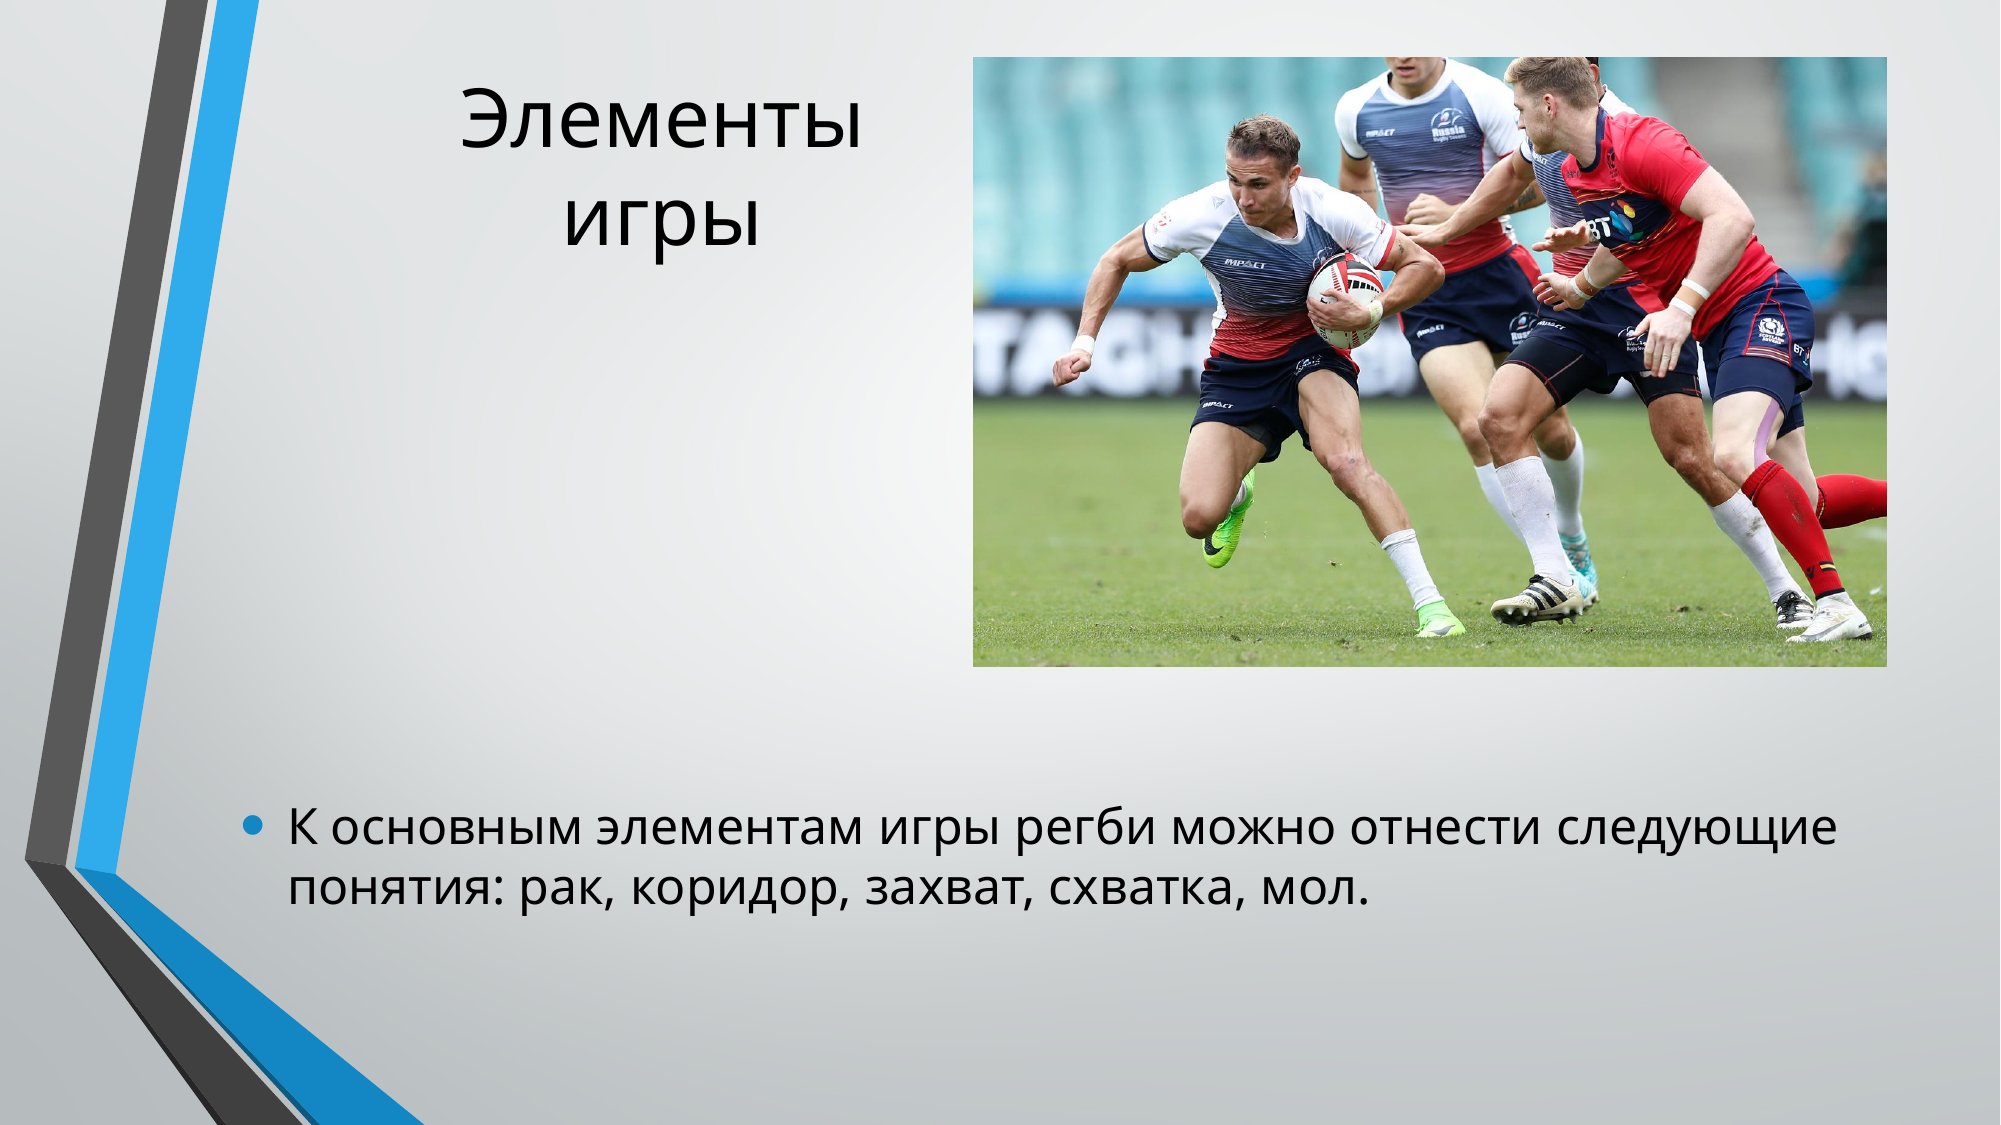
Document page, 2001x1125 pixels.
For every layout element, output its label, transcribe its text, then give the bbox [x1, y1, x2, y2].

list К основным элементам игры регби можно отнести следующие понятия: рак, коридор, захват, схватка, мол. [225, 706, 1869, 1003]
picture [973, 57, 1888, 668]
title Элементы игры [368, 57, 957, 271]
